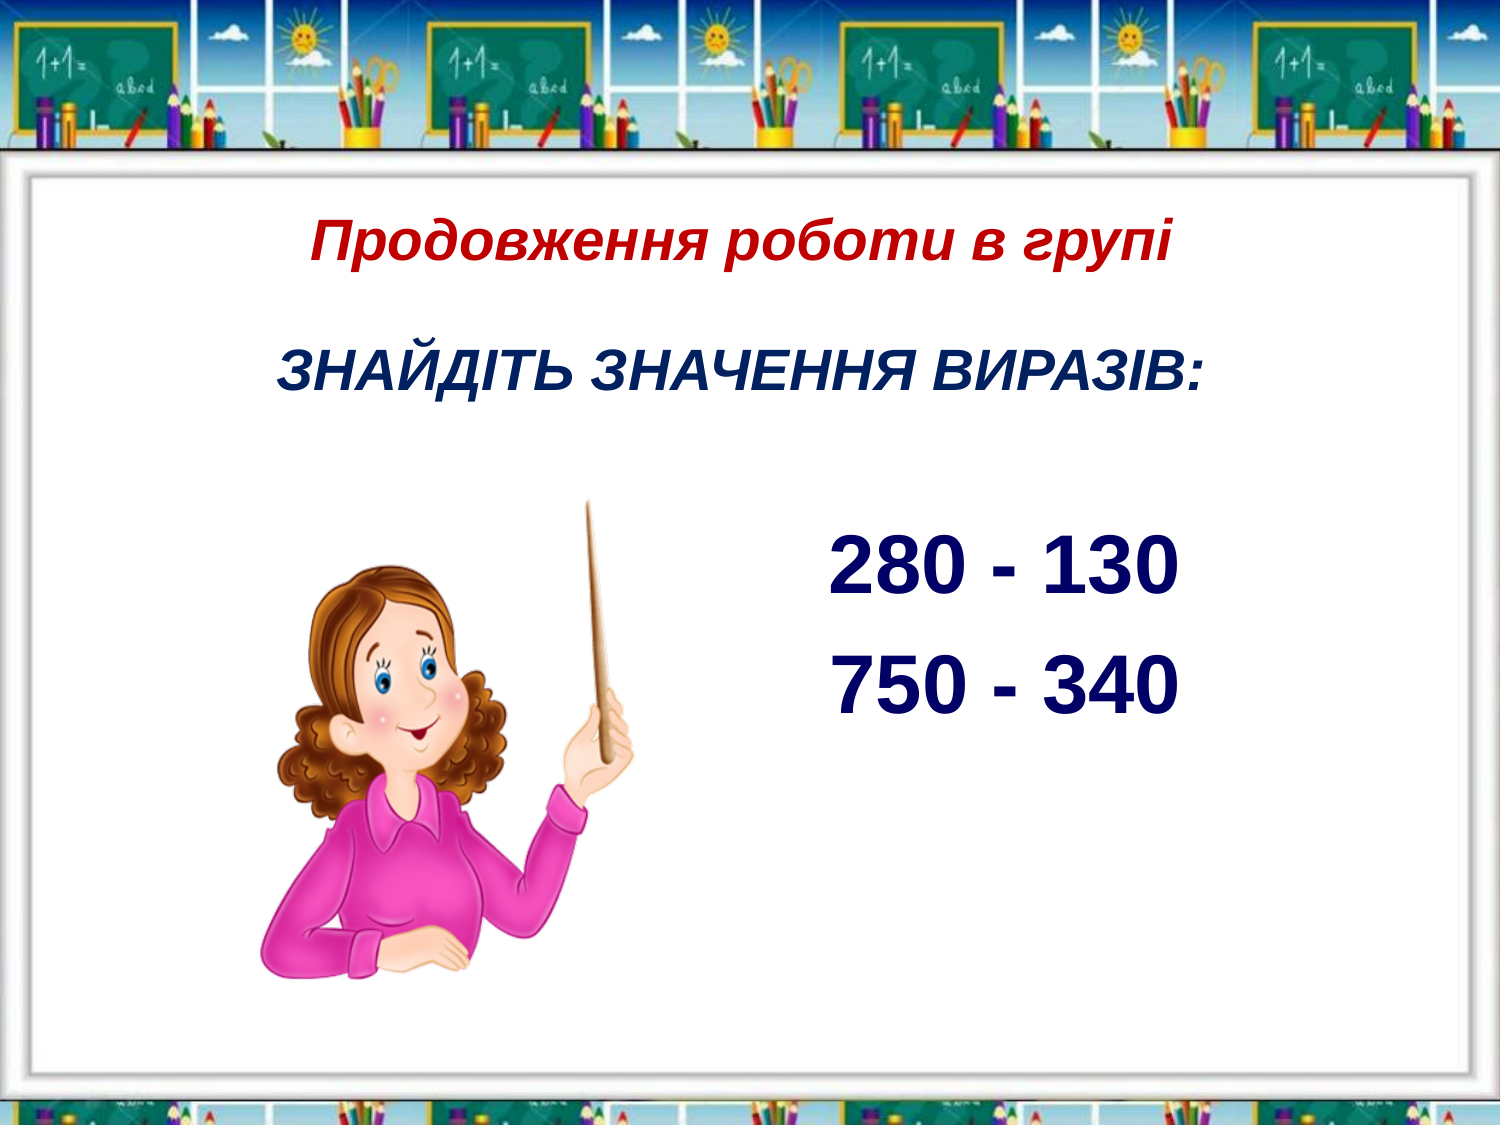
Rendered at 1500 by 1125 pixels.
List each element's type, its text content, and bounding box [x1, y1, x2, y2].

picture [0, 0, 1500, 1125]
list 280 - 130 750 - 340 [74, 420, 1425, 959]
title Продовження роботи в групі ЗНАЙДІТЬ ЗНАЧЕННЯ ВИРАЗІВ: [74, 196, 1425, 420]
